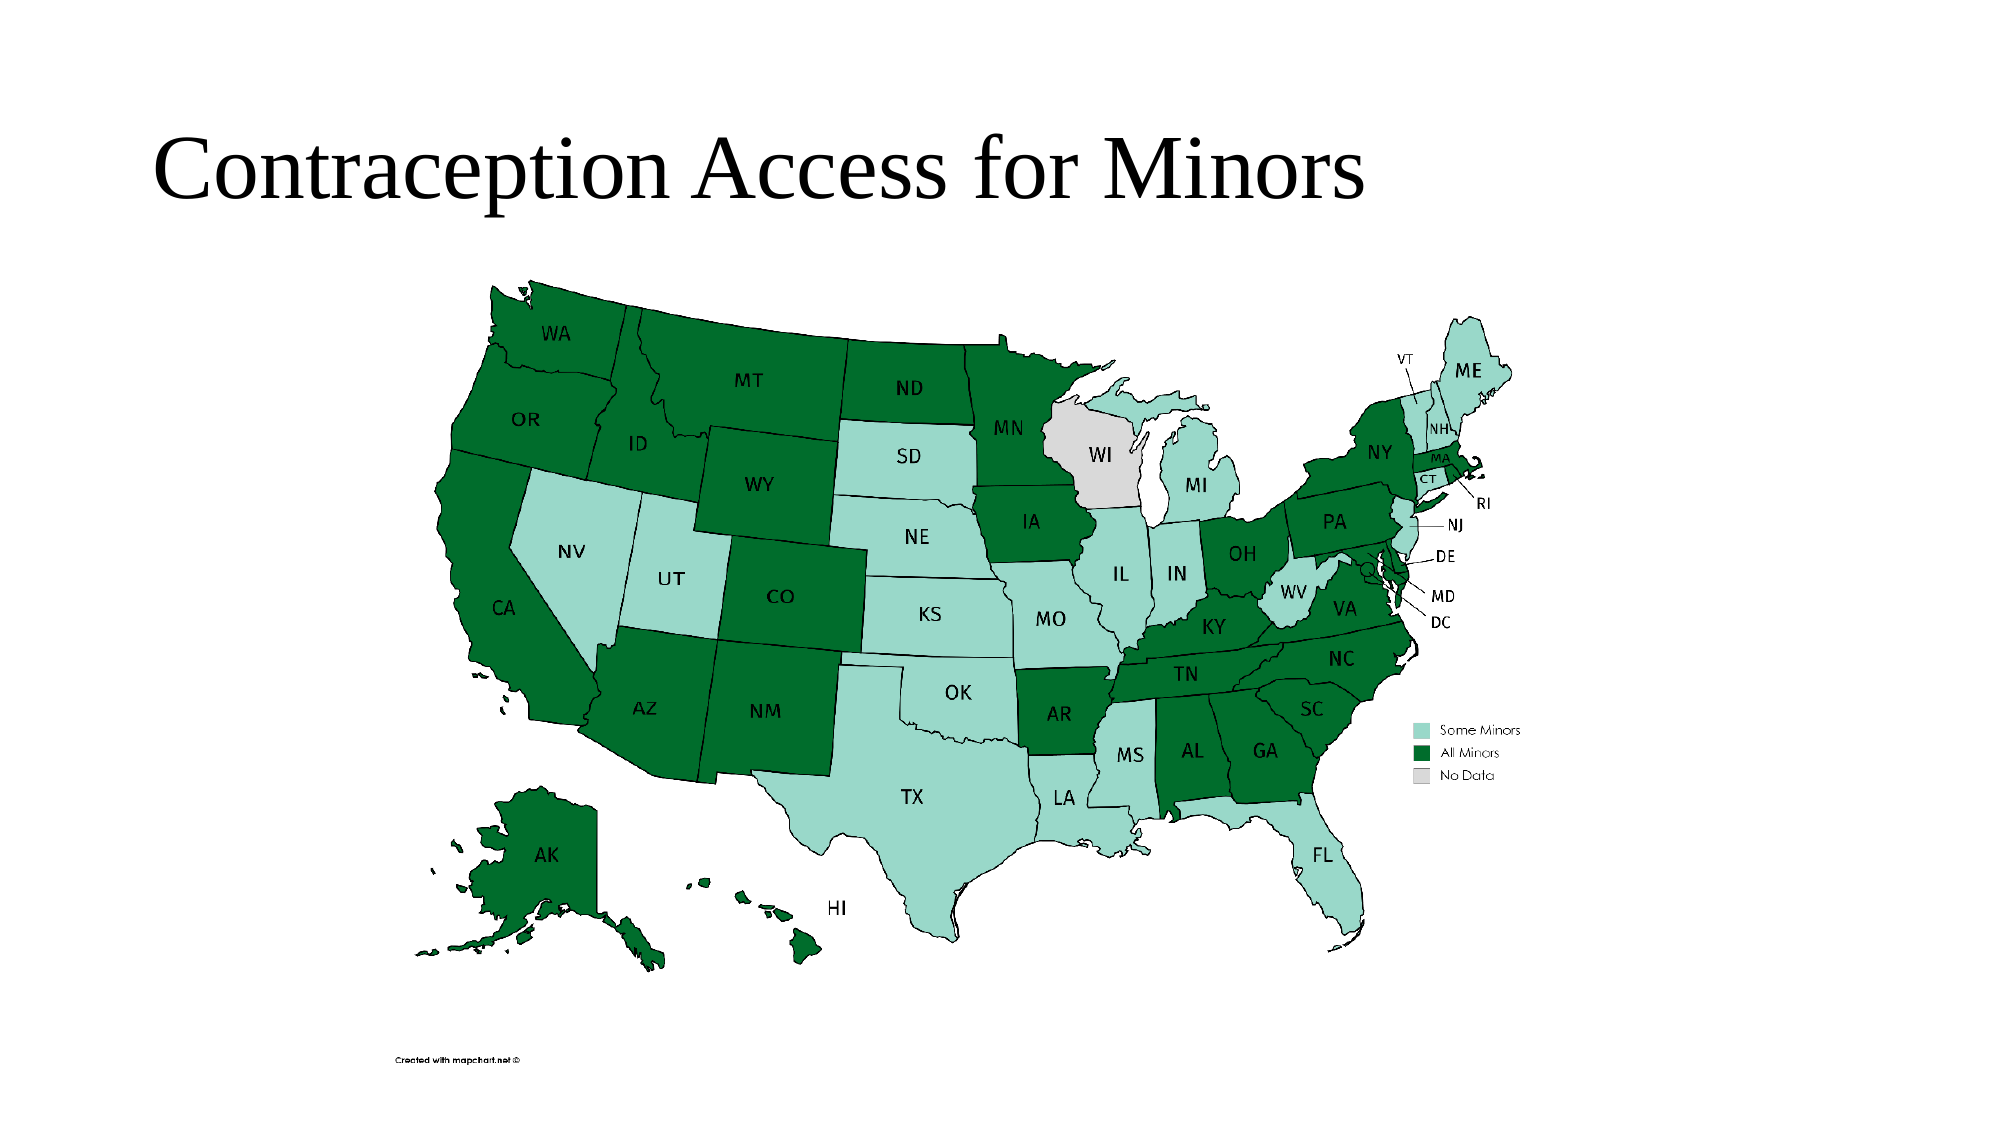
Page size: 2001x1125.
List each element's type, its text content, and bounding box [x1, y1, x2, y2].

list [361, 224, 1650, 1081]
title Contraception Access for Minors [137, 59, 1863, 278]
